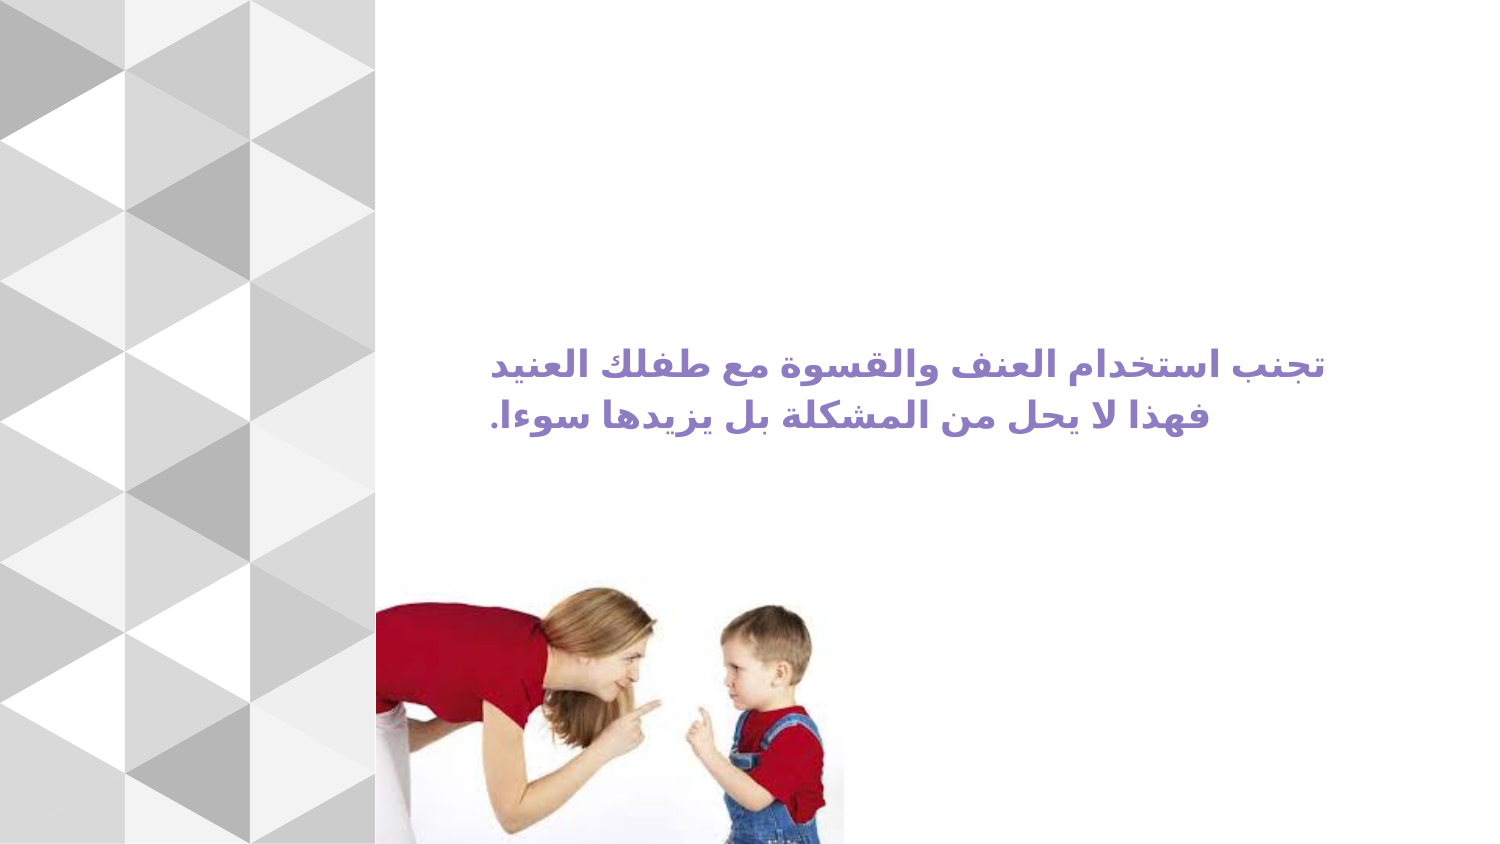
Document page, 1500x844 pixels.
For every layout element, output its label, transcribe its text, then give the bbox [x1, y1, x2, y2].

picture [376, 579, 844, 844]
list تجنب استخدام العنف والقسوة مع طفلك العنيد فهذا لا يحل من المشكلة بل يزيدها سوءا. [474, 318, 1417, 753]
